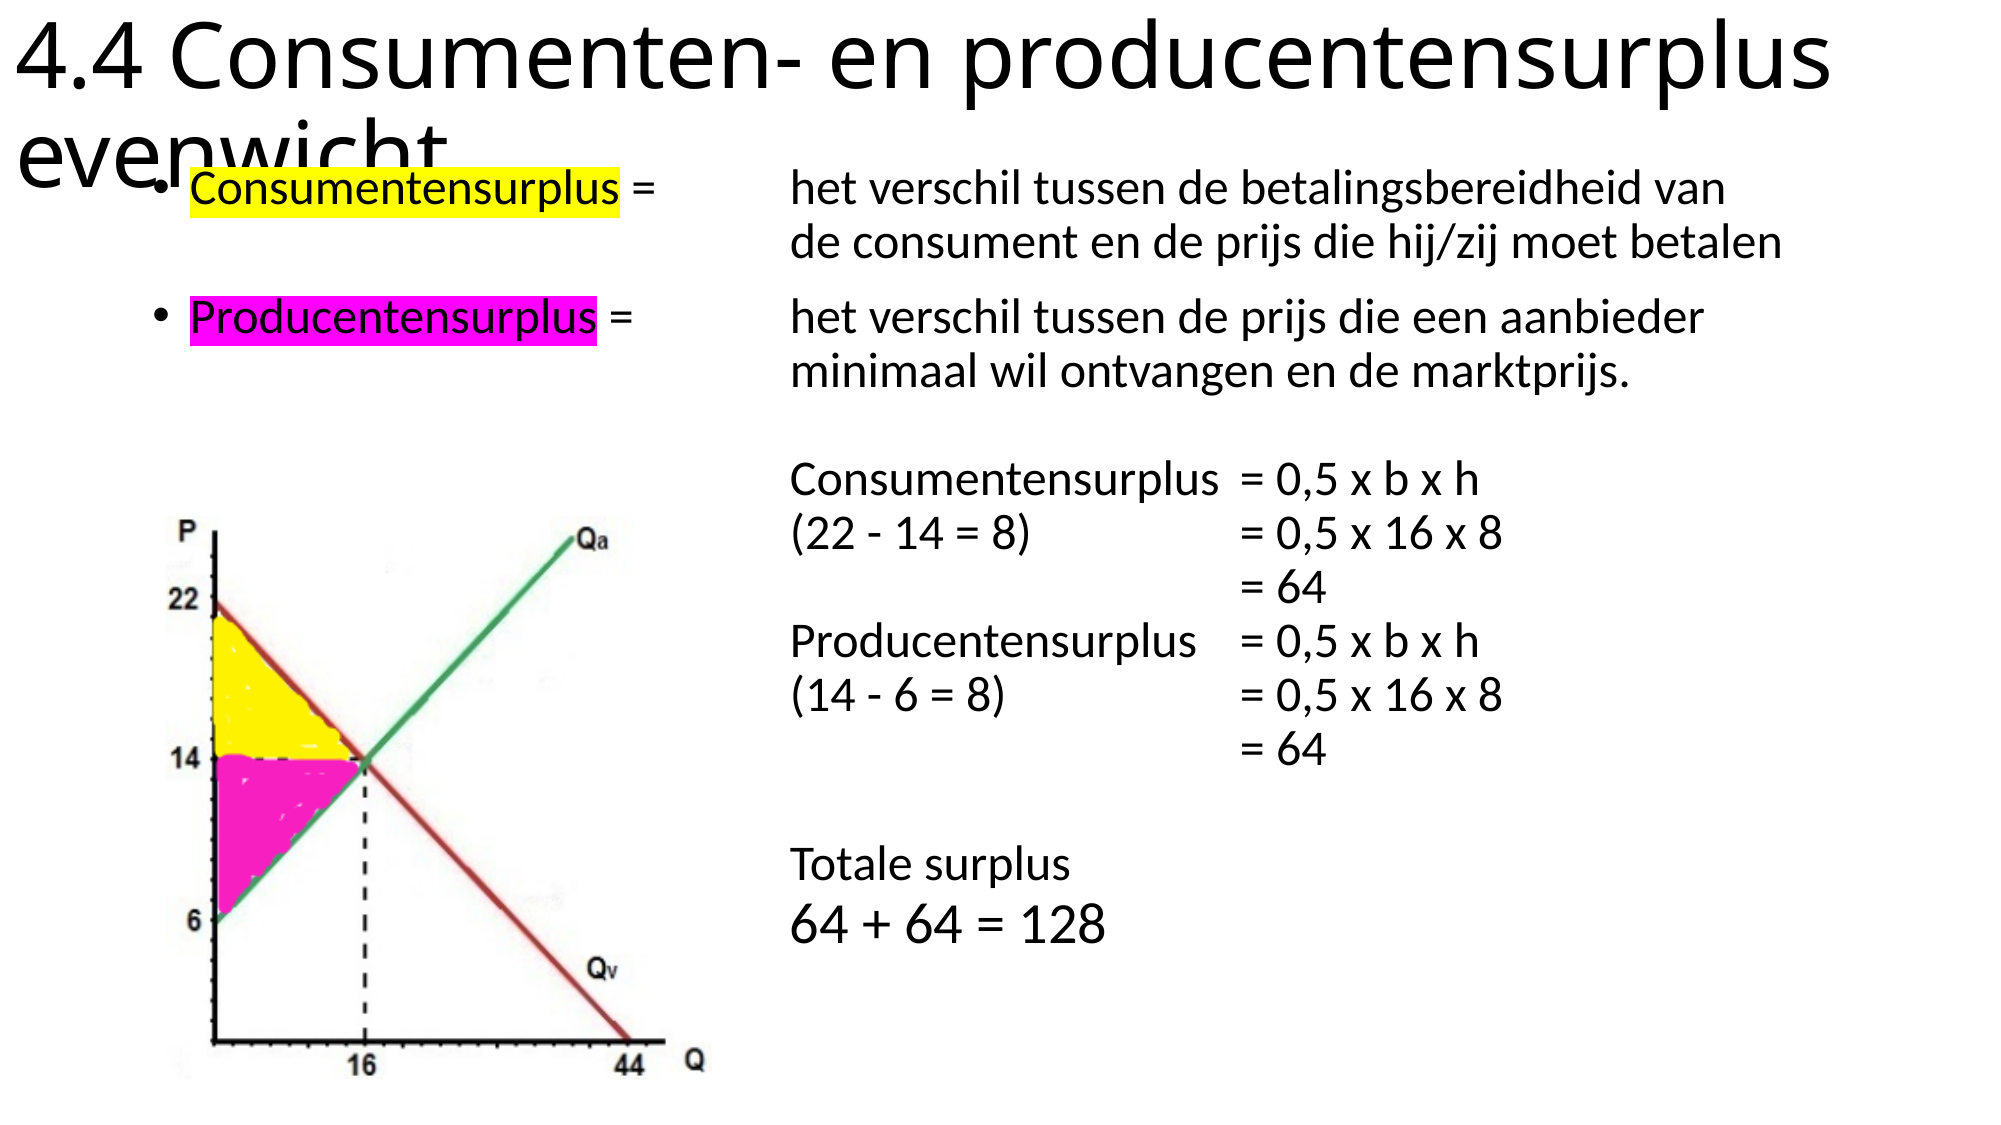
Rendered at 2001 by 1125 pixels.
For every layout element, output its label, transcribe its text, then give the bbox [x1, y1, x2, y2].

list Consumentensurplus = het verschil tussen de betalingsbereidheid van de consument en de prijs die hij/zij moet betalen Producentensurplus = het verschil tussen de prijs die een aanbieder minimaal wil ontvangen en de marktprijs. Consumentensurplus = 0,5 x b x h (22 - 14 = 8) = 0,5 x 16 x 8 = 64 Producentensurplus = 0,5 x b x h (14 - 6 = 8) = 0,5 x 16 x 8 = 64 Totale surplus 64 + 64 = 128 [137, 154, 1964, 1125]
title 4.4 Consumenten- en producentensurplus evenwicht [0, 0, 2000, 218]
picture [161, 504, 744, 1099]
